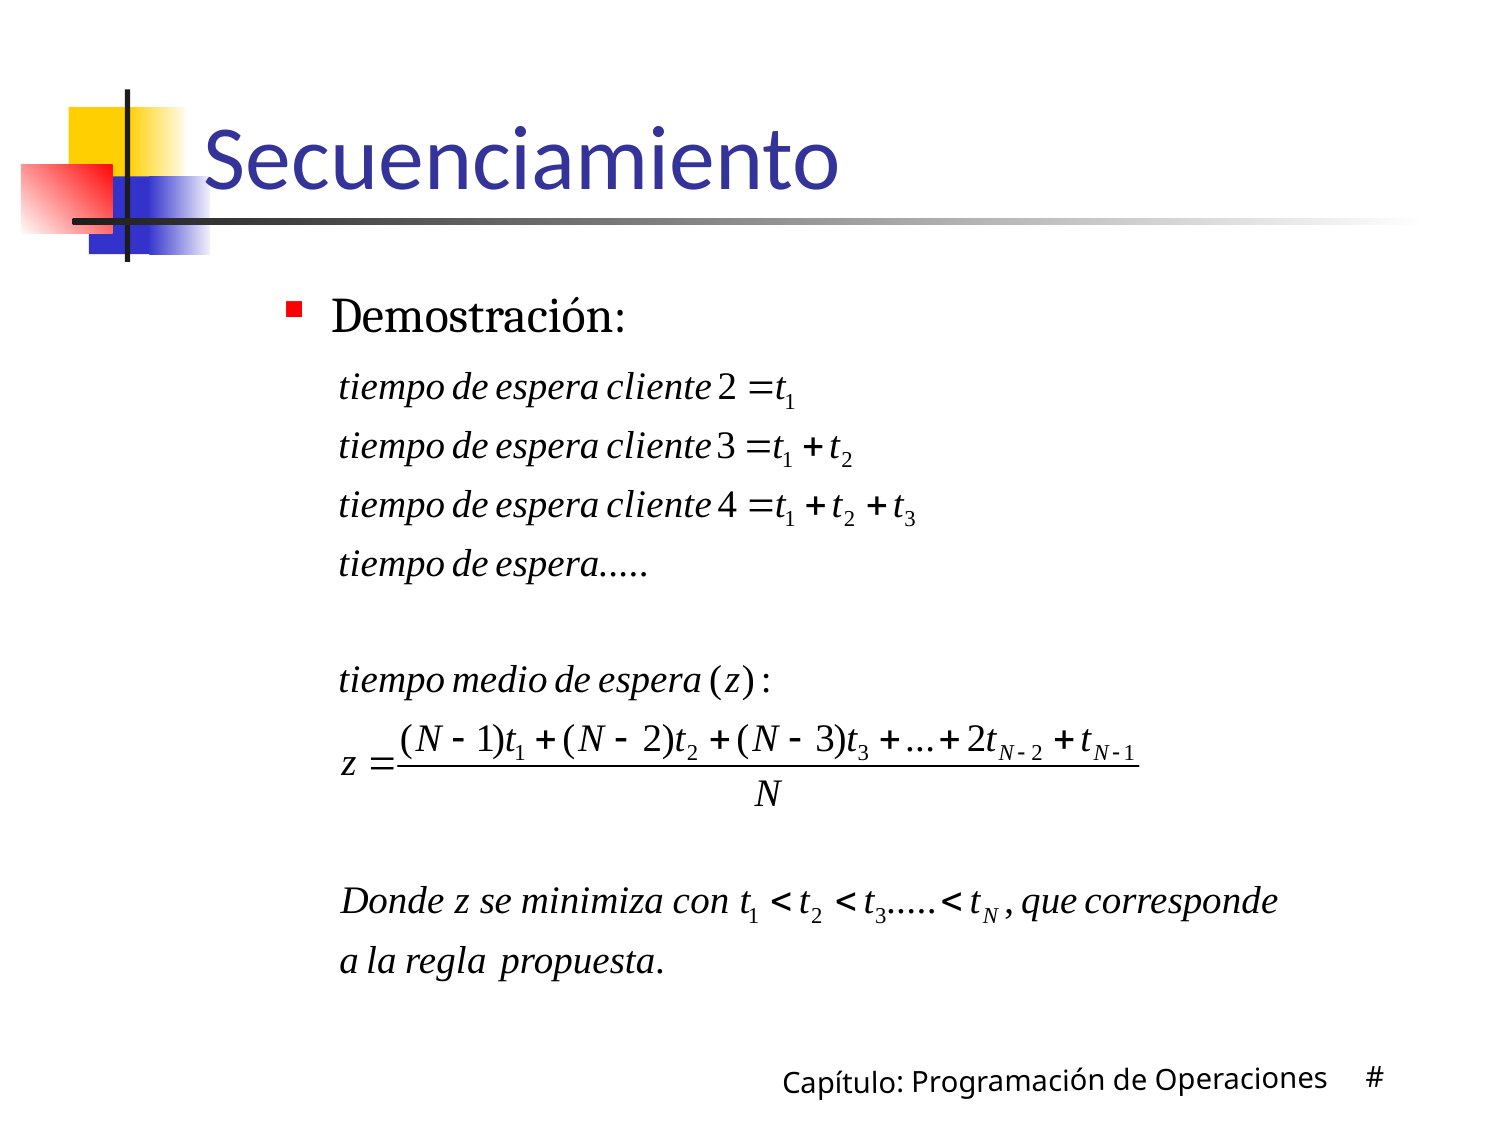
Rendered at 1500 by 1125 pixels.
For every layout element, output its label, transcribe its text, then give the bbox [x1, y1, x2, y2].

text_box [333, 361, 1286, 990]
list Demostración: [193, 274, 1470, 1007]
title Secuenciamiento [188, 27, 1468, 216]
footer Capítulo: Programación de Operaciones # [757, 1024, 1410, 1109]
